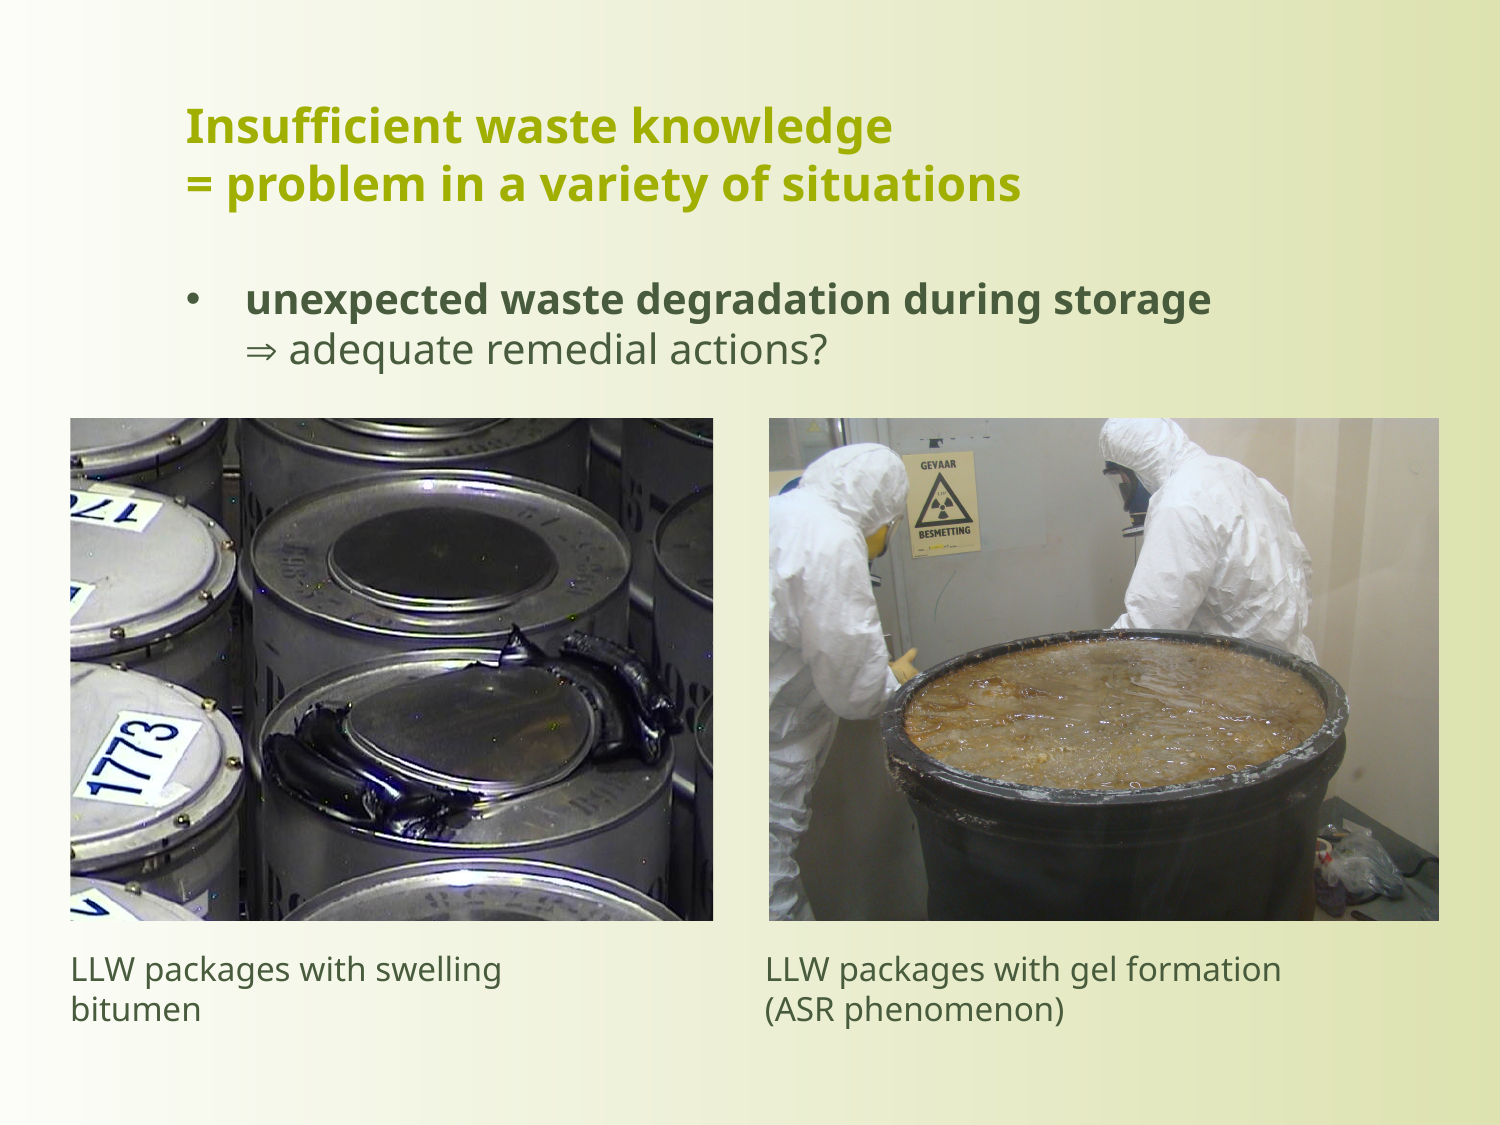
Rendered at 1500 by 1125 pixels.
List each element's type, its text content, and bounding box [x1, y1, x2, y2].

picture [69, 418, 714, 922]
list Insufficient waste knowledge = problem in a variety of situations [171, 88, 1500, 265]
list unexpected waste degradation during storage  adequate remedial actions? [171, 265, 1500, 998]
text_box LLW packages with swelling bitumen [55, 940, 654, 1108]
picture [769, 418, 1440, 922]
text_box LLW packages with gel formation (ASR phenomenon) [750, 940, 1349, 1108]
